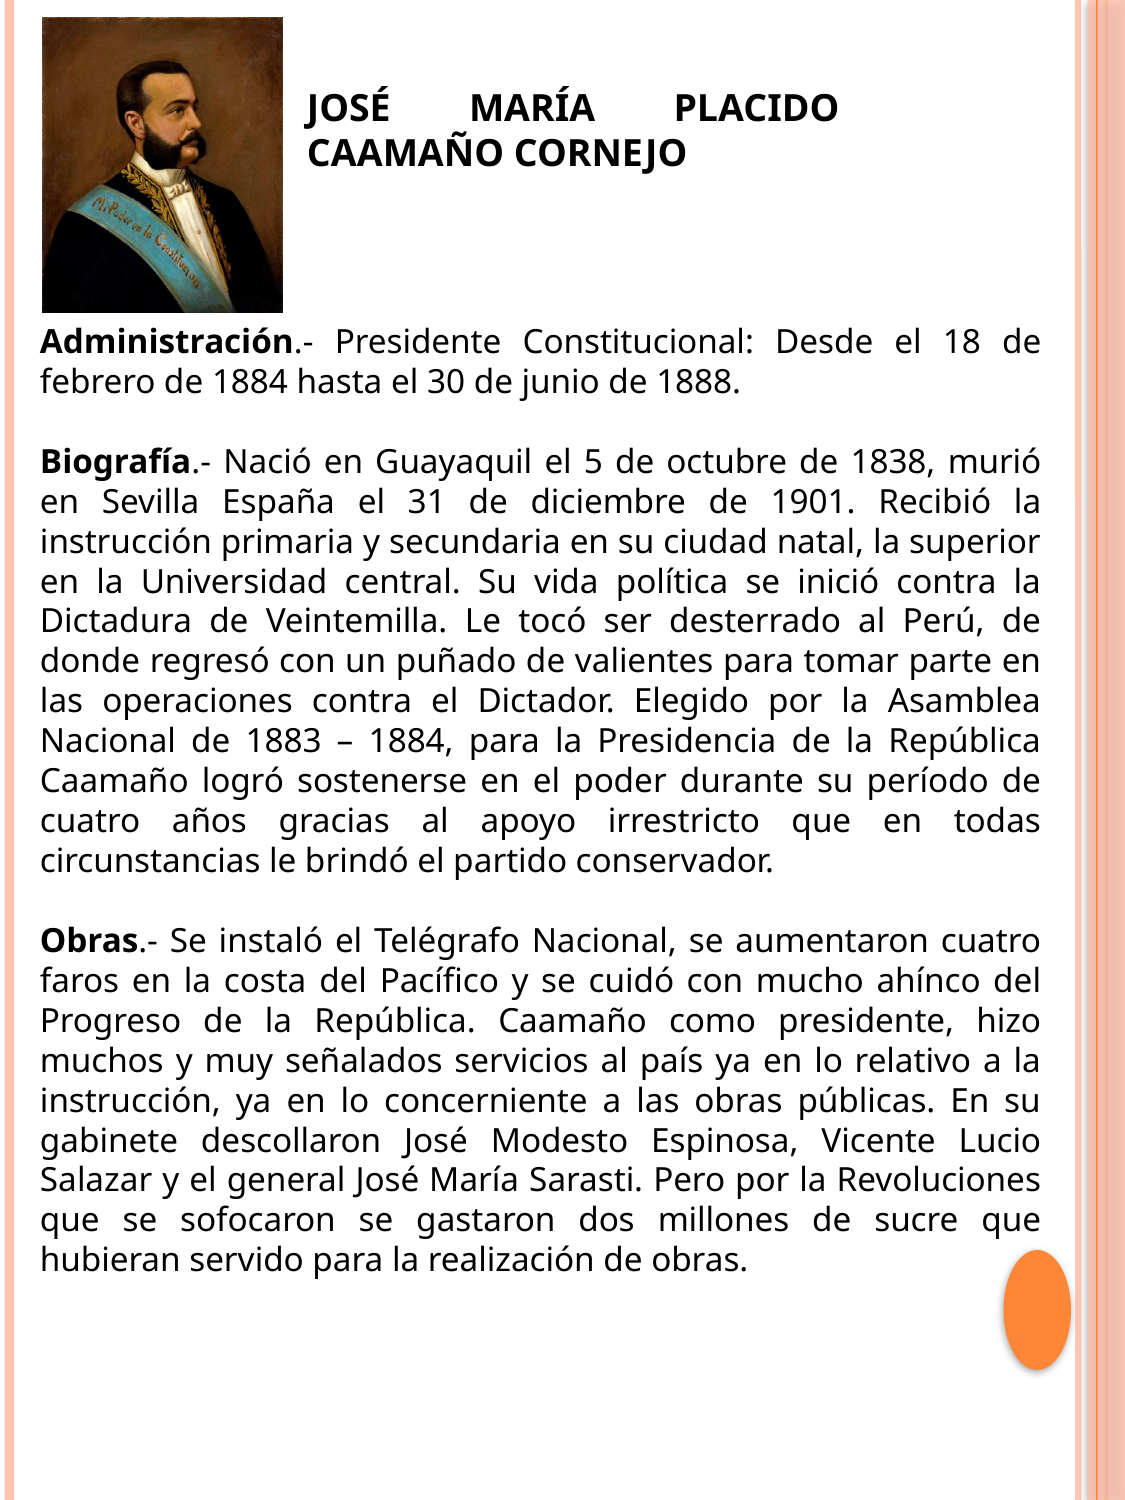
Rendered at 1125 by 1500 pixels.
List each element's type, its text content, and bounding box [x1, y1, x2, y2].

picture [42, 17, 284, 314]
text_box Administración.- Presidente Constitucional: Desde el 18 de febrero de 1884 hasta el 30 de junio de 1888. Biografía.- Nació en Guayaquil el 5 de octubre de 1838, murió en Sevilla España el 31 de diciembre de 1901. Recibió la instrucción primaria y secundaria en su ciudad natal, la superior en la Universidad central. Su vida política se inició contra la Dictadura de Veintemilla. Le tocó ser desterrado al Perú, de donde regresó con un puñado de valientes para tomar parte en las operaciones contra el Dictador. Elegido por la Asamblea Nacional de 1883 – 1884, para la Presidencia de la República Caamaño logró sostenerse en el poder durante su período de cuatro años gracias al apoyo irrestricto que en todas circunstancias le brindó el partido conservador. Obras.- Se instaló el Telégrafo Nacional, se aumentaron cuatro faros en la costa del Pacífico y se cuidó con mucho ahínco del Progreso de la República. Caamaño como presidente, hizo muchos y muy señalados servicios al país ya en lo relativo a la instrucción, ya en lo concerniente a las obras públicas. En su gabinete descollaron José Modesto Espinosa, Vicente Lucio Salazar y el general José María Sarasti. Pero por la Revoluciones que se sofocaron se gastaron dos millones de sucre que hubieran servido para la realización de obras. [25, 312, 1058, 1326]
text_box JOSÉ MARÍA PLACIDO CAAMAÑO CORNEJO [292, 76, 855, 182]
